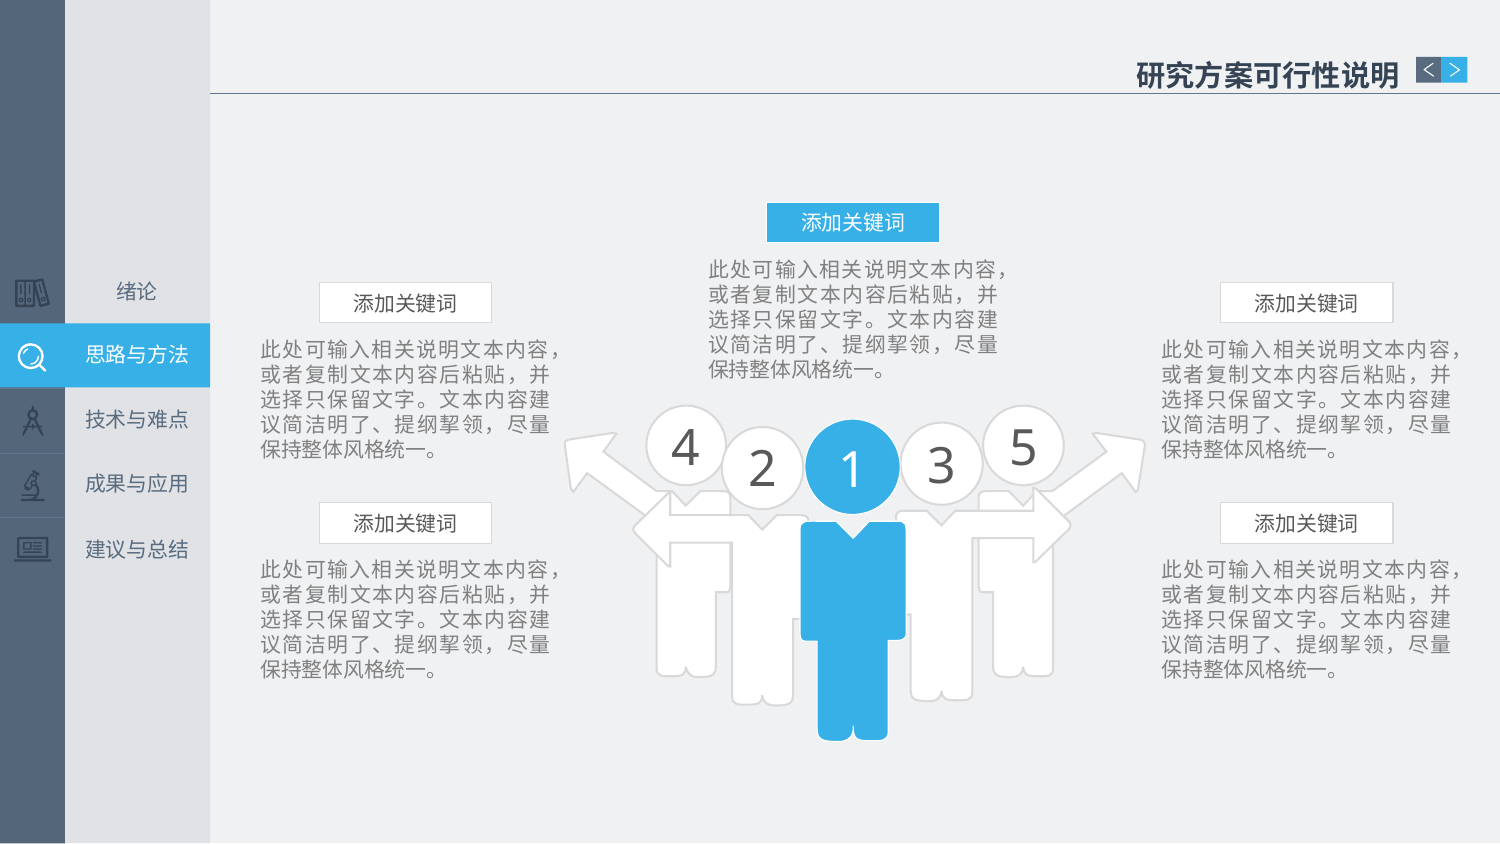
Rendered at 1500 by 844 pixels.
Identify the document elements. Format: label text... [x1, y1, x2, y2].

text_box 添加关键词 [317, 501, 494, 545]
text_box [20, 470, 46, 502]
text_box 建议与总结 [70, 529, 204, 569]
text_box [563, 405, 731, 678]
text_box [0, 321, 212, 390]
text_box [799, 418, 907, 742]
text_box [632, 426, 794, 706]
text_box 成果与应用 [70, 463, 204, 503]
text_box 此处可输入相关说明文本内容，或者复制文本内容后粘贴，并选择只保留文字。文本内容建议简洁明了、提纲挈领，尽量保持整体风格统一。 [708, 256, 998, 382]
text_box 添加关键词 [317, 280, 494, 325]
text_box 研究方案可行性说明 [962, 40, 1400, 93]
text_box 此处可输入相关说明文本内容，或者复制文本内容后粘贴，并选择只保留文字。文本内容建议简洁明了、提纲挈领，尽量保持整体风格统一。 [260, 336, 551, 462]
text_box [15, 278, 50, 308]
text_box 添加关键词 [1218, 501, 1395, 545]
text_box [13, 536, 52, 562]
text_box 绪论 [101, 271, 173, 311]
text_box 此处可输入相关说明文本内容，或者复制文本内容后粘贴，并选择只保留文字。文本内容建议简洁明了、提纲挈领，尽量保持整体风格统一。 [1161, 336, 1452, 462]
text_box 添加关键词 [1218, 280, 1395, 325]
text_box 思路与方法 [70, 334, 204, 374]
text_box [909, 422, 1072, 702]
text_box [1441, 56, 1468, 83]
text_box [978, 405, 1146, 678]
text_box 此处可输入相关说明文本内容，或者复制文本内容后粘贴，并选择只保留文字。文本内容建议简洁明了、提纲挈领，尽量保持整体风格统一。 [260, 557, 551, 683]
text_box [1415, 56, 1440, 83]
text_box 此处可输入相关说明文本内容，或者复制文本内容后粘贴，并选择只保留文字。文本内容建议简洁明了、提纲挈领，尽量保持整体风格统一。 [1161, 557, 1452, 683]
text_box 添加关键词 [765, 200, 942, 245]
text_box 技术与难点 [70, 399, 204, 439]
text_box [17, 343, 47, 372]
text_box [22, 405, 44, 437]
